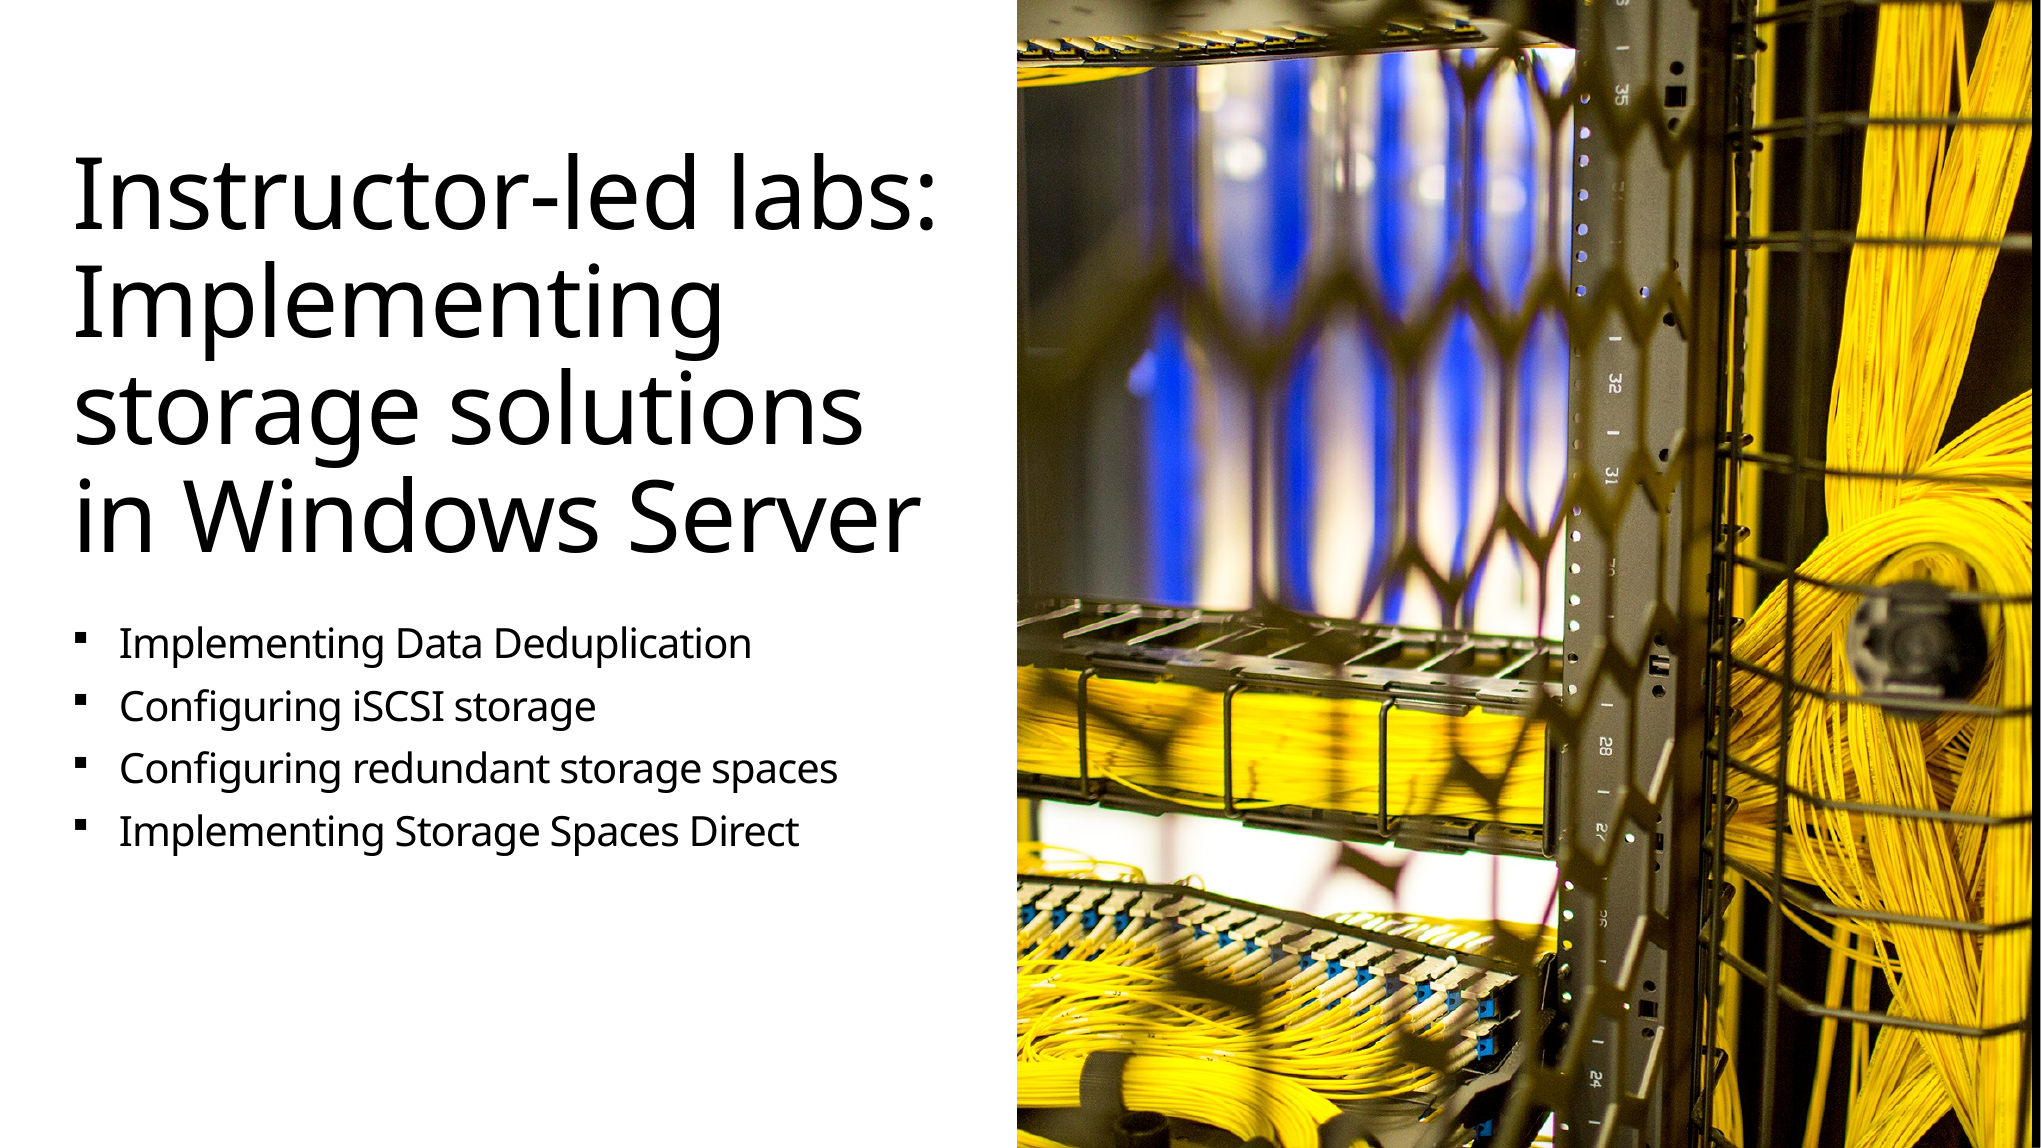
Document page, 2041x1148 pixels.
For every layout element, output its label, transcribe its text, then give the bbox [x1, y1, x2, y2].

title Instructor-led labs: Implementing storage solutions in Windows Server [71, 424, 981, 725]
picture [1017, 0, 2032, 1148]
subtitle Implementing Data Deduplication Configuring iSCSI storage Configuring redundant storage spaces Implementing Storage Spaces Direct [72, 617, 981, 1082]
